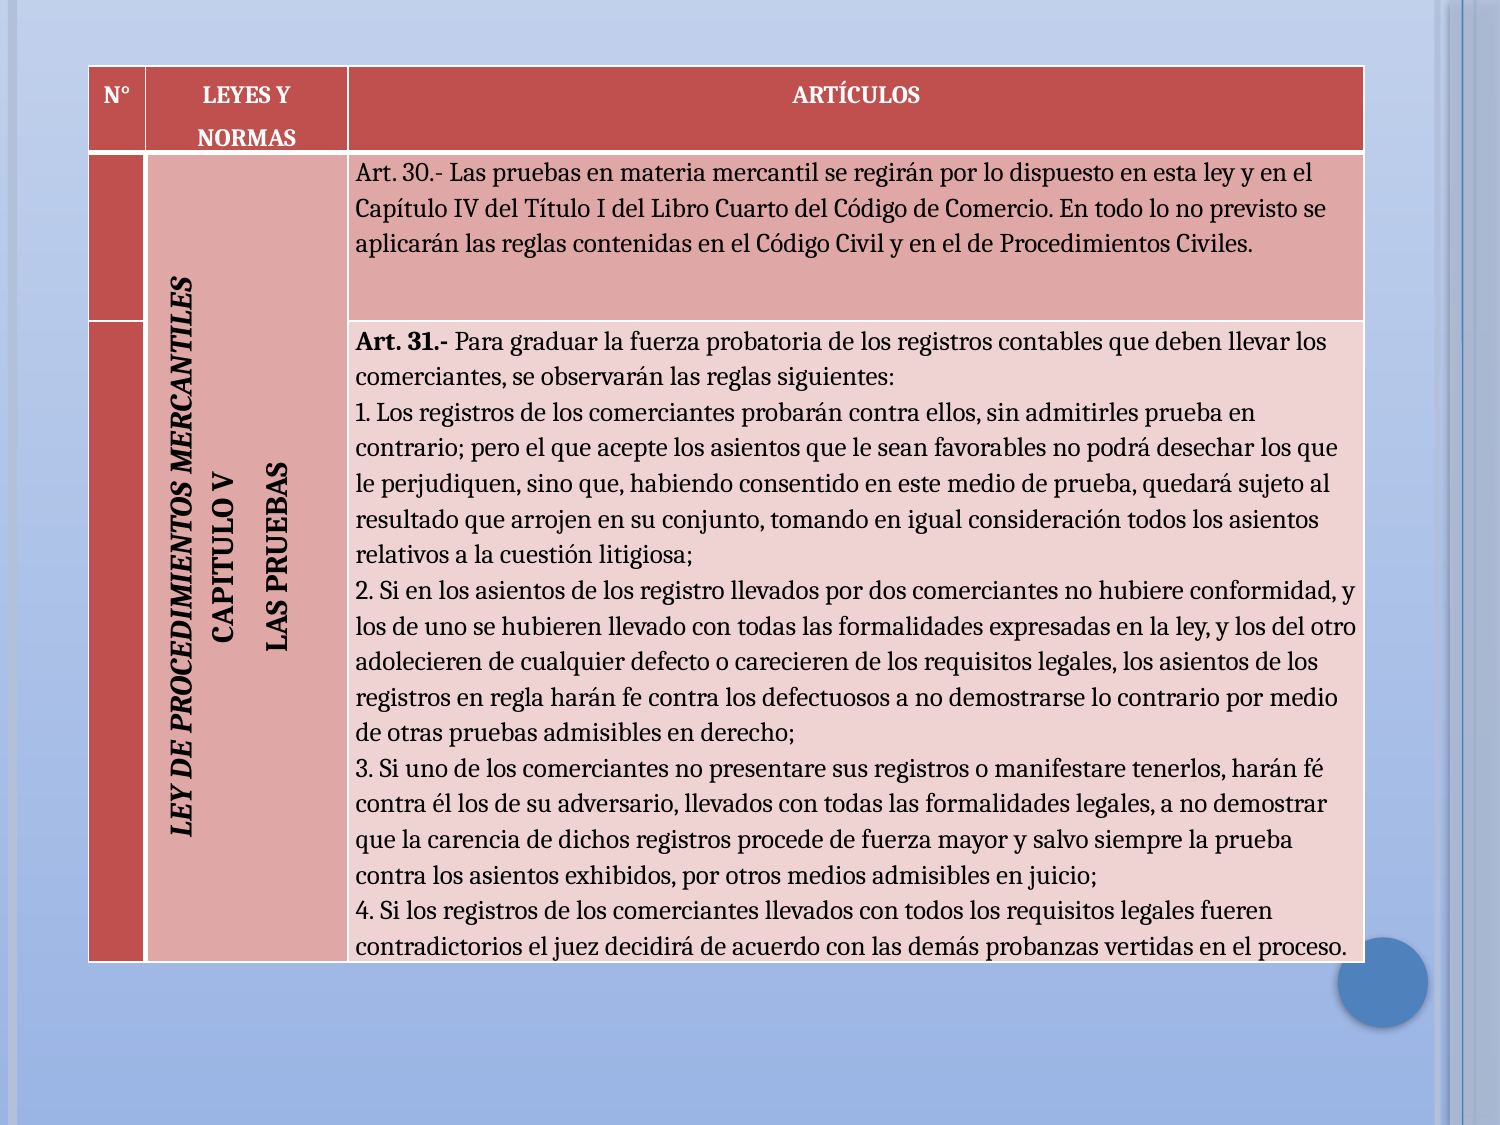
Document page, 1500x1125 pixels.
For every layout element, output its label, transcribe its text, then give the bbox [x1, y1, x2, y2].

table_cell [89, 322, 143, 961]
table_cell [89, 155, 143, 320]
table_cell Art. 30.- Las pruebas en materia mercantil se regirán por lo dispuesto en esta ley y en el Capítulo IV del Título I del Libro Cuarto del Código de Comercio. En todo lo no previsto se aplicarán las reglas contenidas en el Código Civil y en el de Procedimientos Civiles. [349, 155, 1363, 320]
table_header LEYES Y NORMAS [146, 67, 347, 150]
table_header ARTÍCULOS [349, 67, 1363, 150]
table_cell LEY DE PROCEDIMIENTOS MERCANTILES CAPITULO V LAS PRUEBAS [148, 155, 347, 961]
table_header N° [89, 67, 145, 150]
table_cell Art. 31.- Para graduar la fuerza probatoria de los registros contables que deben llevar los comerciantes, se observarán las reglas siguientes: 1. Los registros de los comerciantes probarán contra ellos, sin admitirles prueba en contrario; pero el que acepte los asientos que le sean favorables no podrá desechar los que le perjudiquen, sino que, habiendo consentido en este medio de prueba, quedará sujeto al resultado que arrojen en su conjunto, tomando en igual consideración todos los asientos relativos a la cuestión litigiosa; 2. Si en los asientos de los registro llevados por dos comerciantes no hubiere conformidad, y los de uno se hubieren llevado con todas las formalidades expresadas en la ley, y los del otro adolecieren de cualquier defecto o carecieren de los requisitos legales, los asientos de los registros en regla harán fe contra los defectuosos a no demostrarse lo contrario por medio de otras pruebas admisibles en derecho; 3. Si uno de los comerciantes no presentare sus registros o manifestare tenerlos, harán fé contra él los de su adversario, llevados con todas las formalidades legales, a no demostrar que la carencia de dichos registros procede de fuerza mayor y salvo siempre la prueba contra los asientos exhibidos, por otros medios admisibles en juicio; 4. Si los registros de los comerciantes llevados con todos los requisitos legales fueren contradictorios el juez decidirá de acuerdo con las demás probanzas vertidas en el proceso. [349, 322, 1363, 961]
